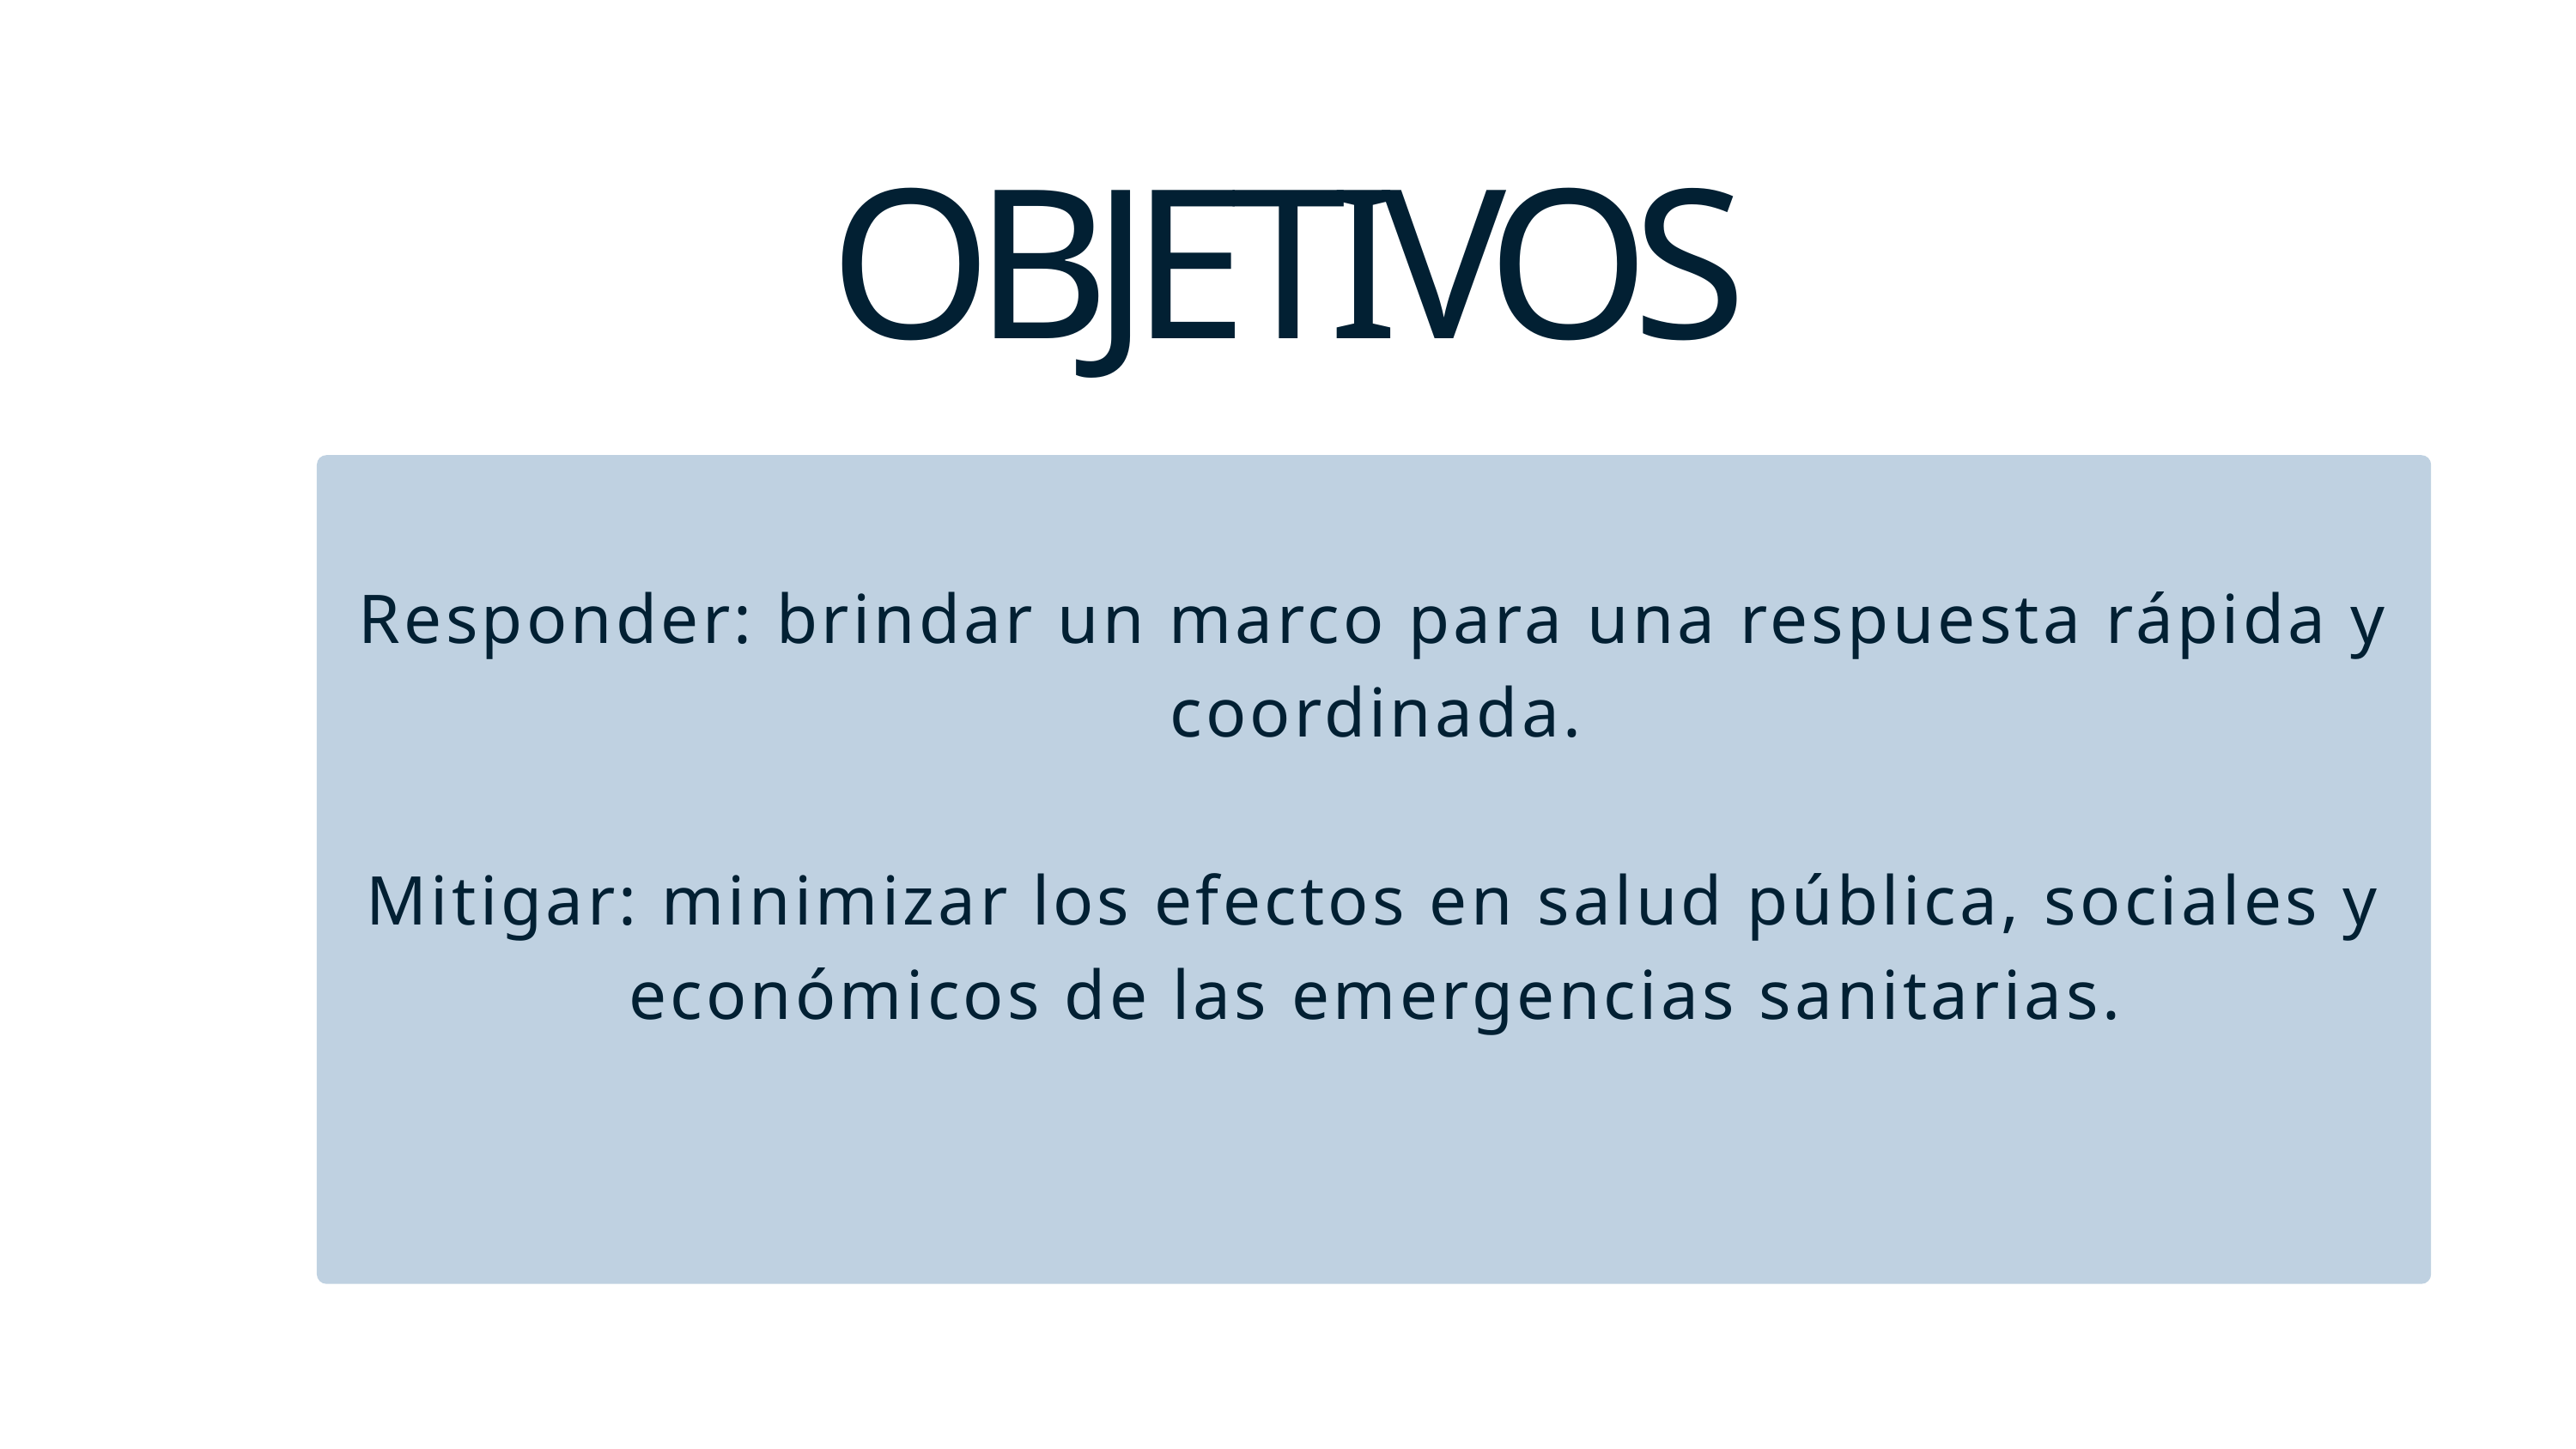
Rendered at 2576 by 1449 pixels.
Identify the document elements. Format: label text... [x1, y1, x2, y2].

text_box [316, 454, 2432, 1284]
text_box OBJETIVOS [769, 188, 1807, 380]
